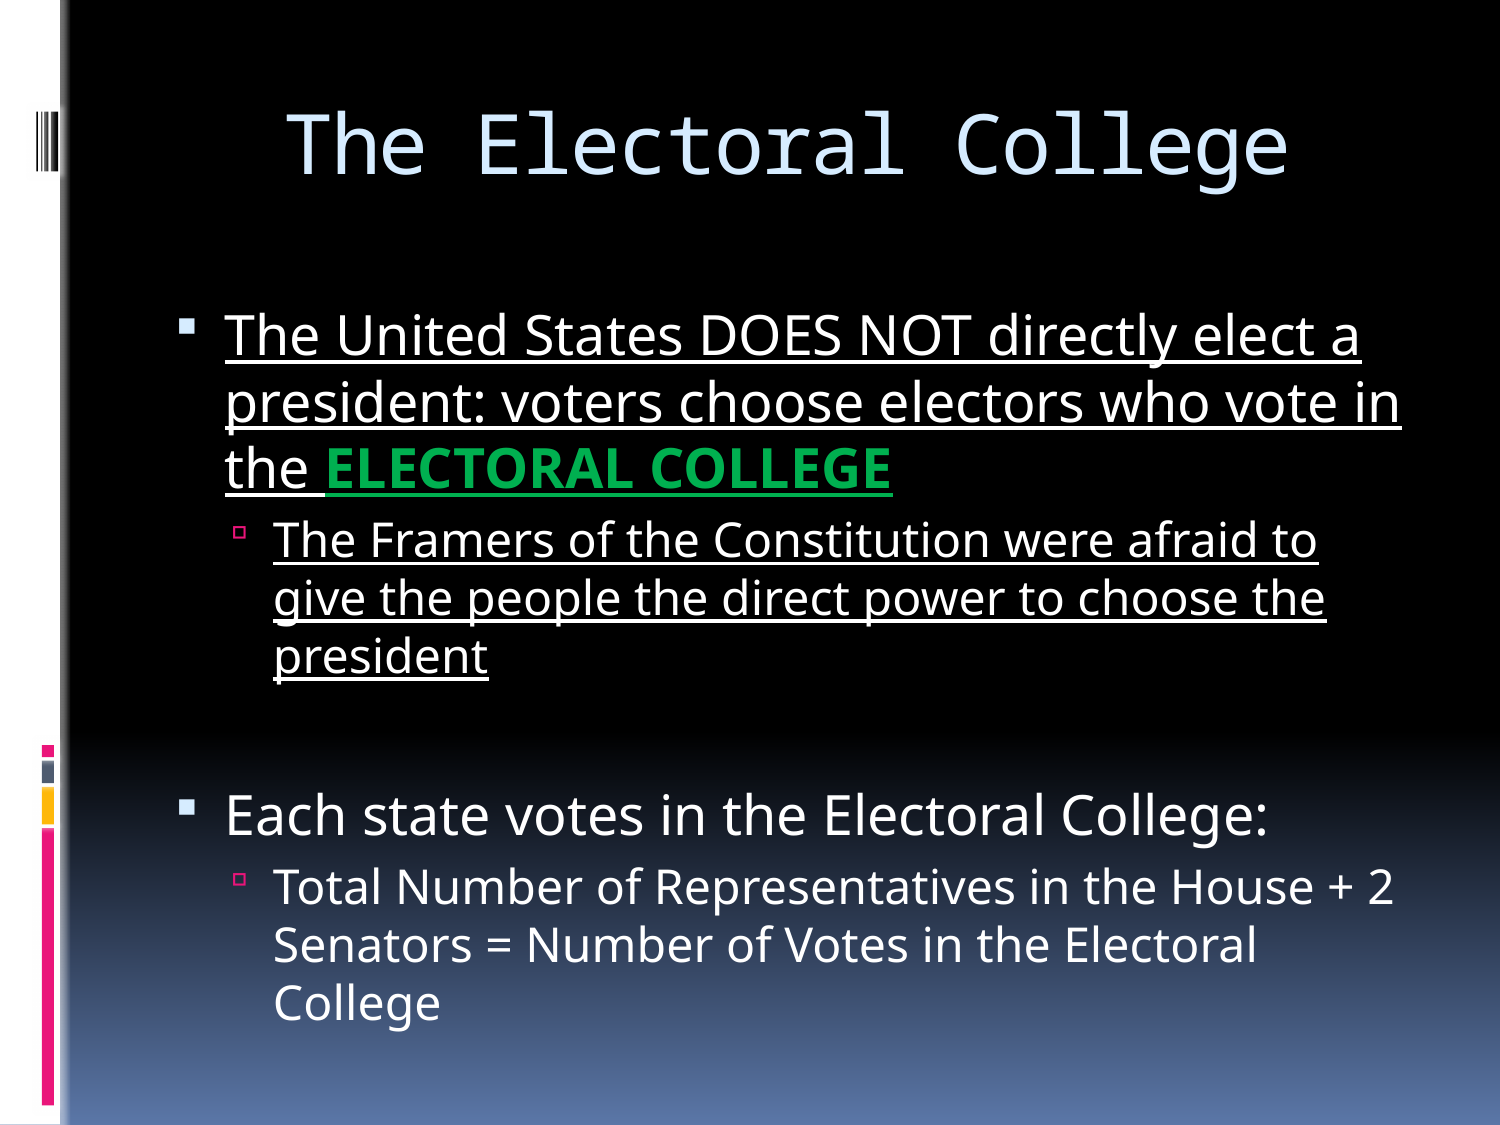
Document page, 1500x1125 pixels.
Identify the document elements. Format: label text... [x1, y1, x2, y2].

title The Electoral College [150, 83, 1425, 234]
list The United States DOES NOT directly elect a president: voters choose electors who vote in the ELECTORAL COLLEGE The Framers of the Constitution were afraid to give the people the direct power to choose the president Each state votes in the Electoral College: Total Number of Representatives in the House + 2 Senators = Number of Votes in the Electoral College [150, 292, 1425, 1043]
